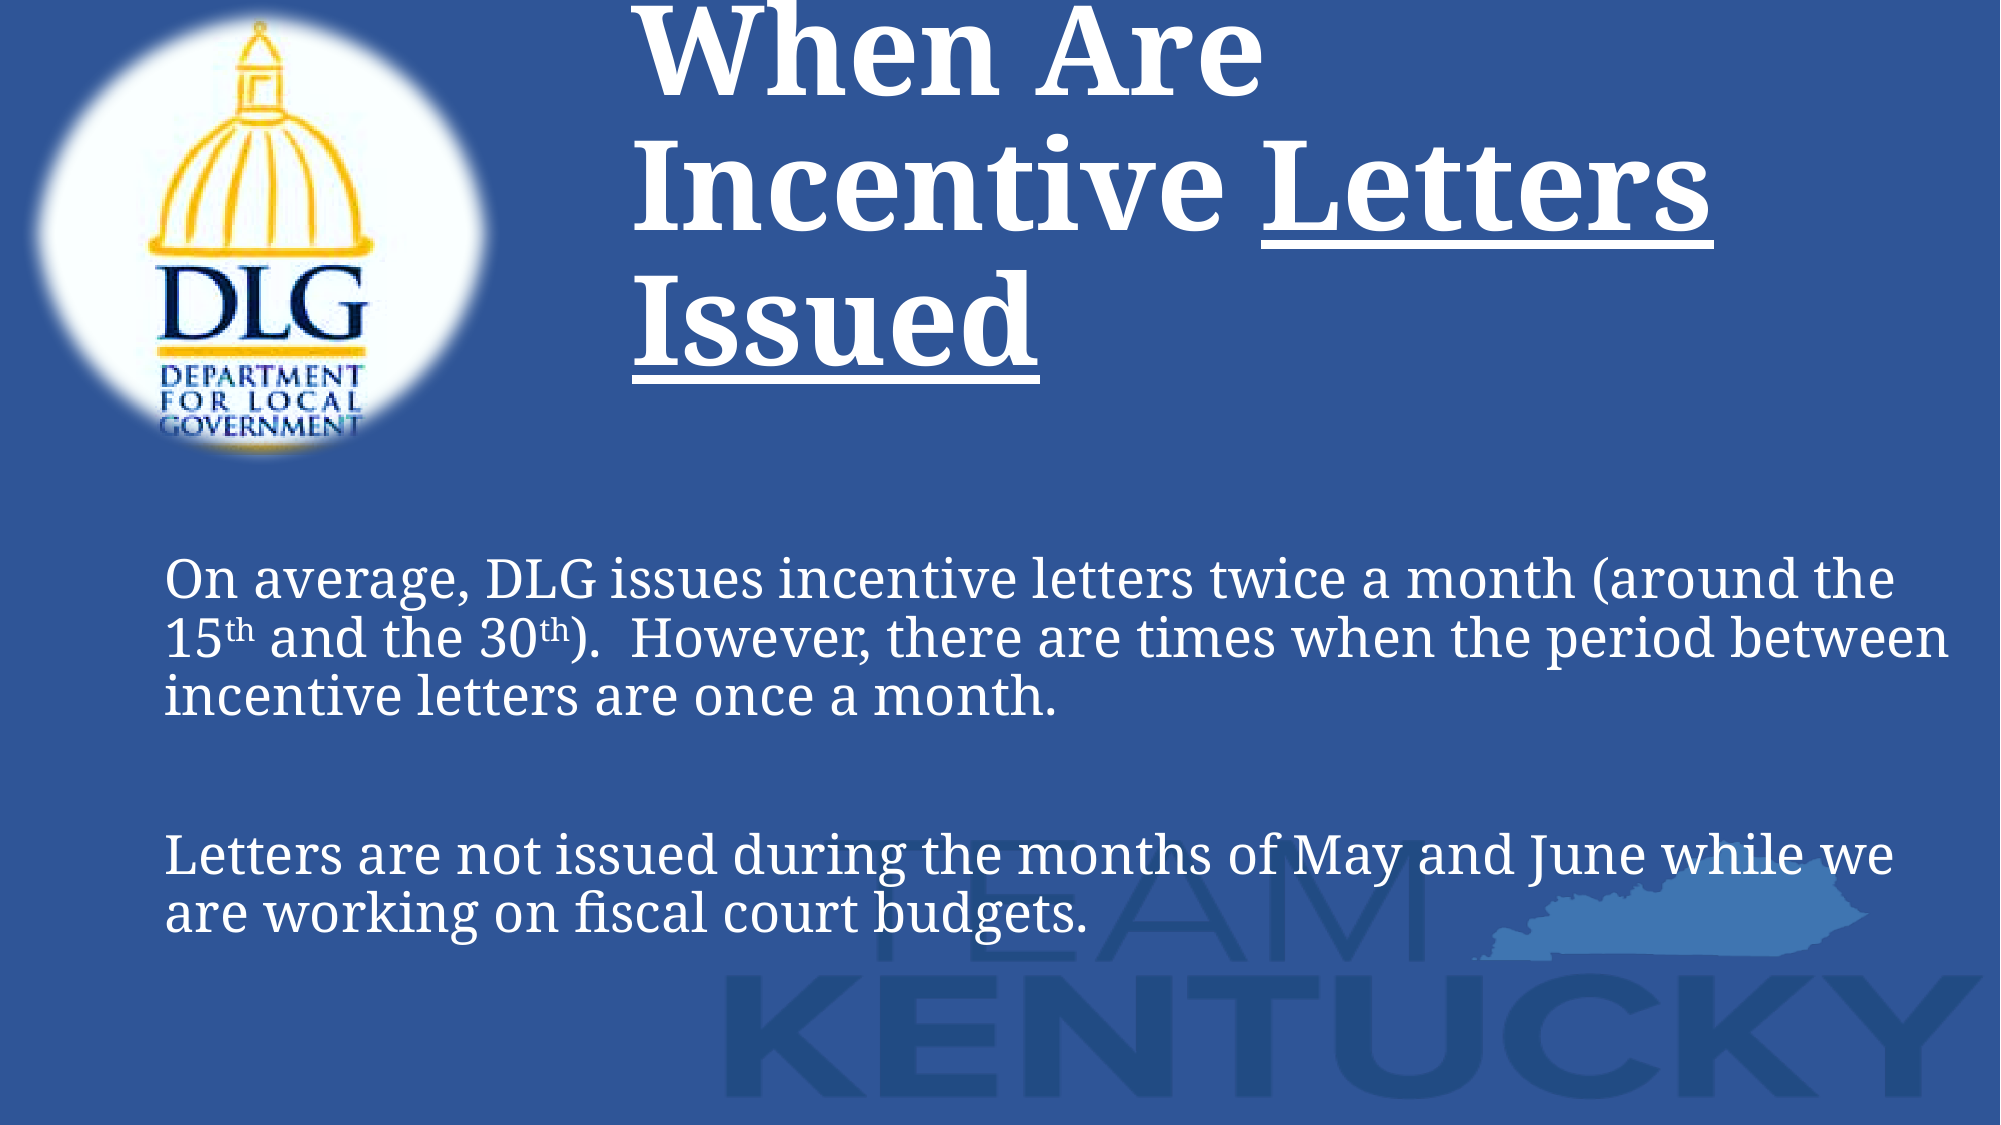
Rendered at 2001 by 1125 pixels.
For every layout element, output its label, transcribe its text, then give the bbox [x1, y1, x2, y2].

title When Are Incentive Letters Issued [616, 23, 1899, 88]
picture [41, 21, 481, 397]
list On average, DLG issues incentive letters twice a month (around the 15th and the 30th). However, there are times when the period between incentive letters are once a month. Letters are not issued during the months of May and June while we are working on fiscal court budgets. [131, 369, 1971, 1085]
